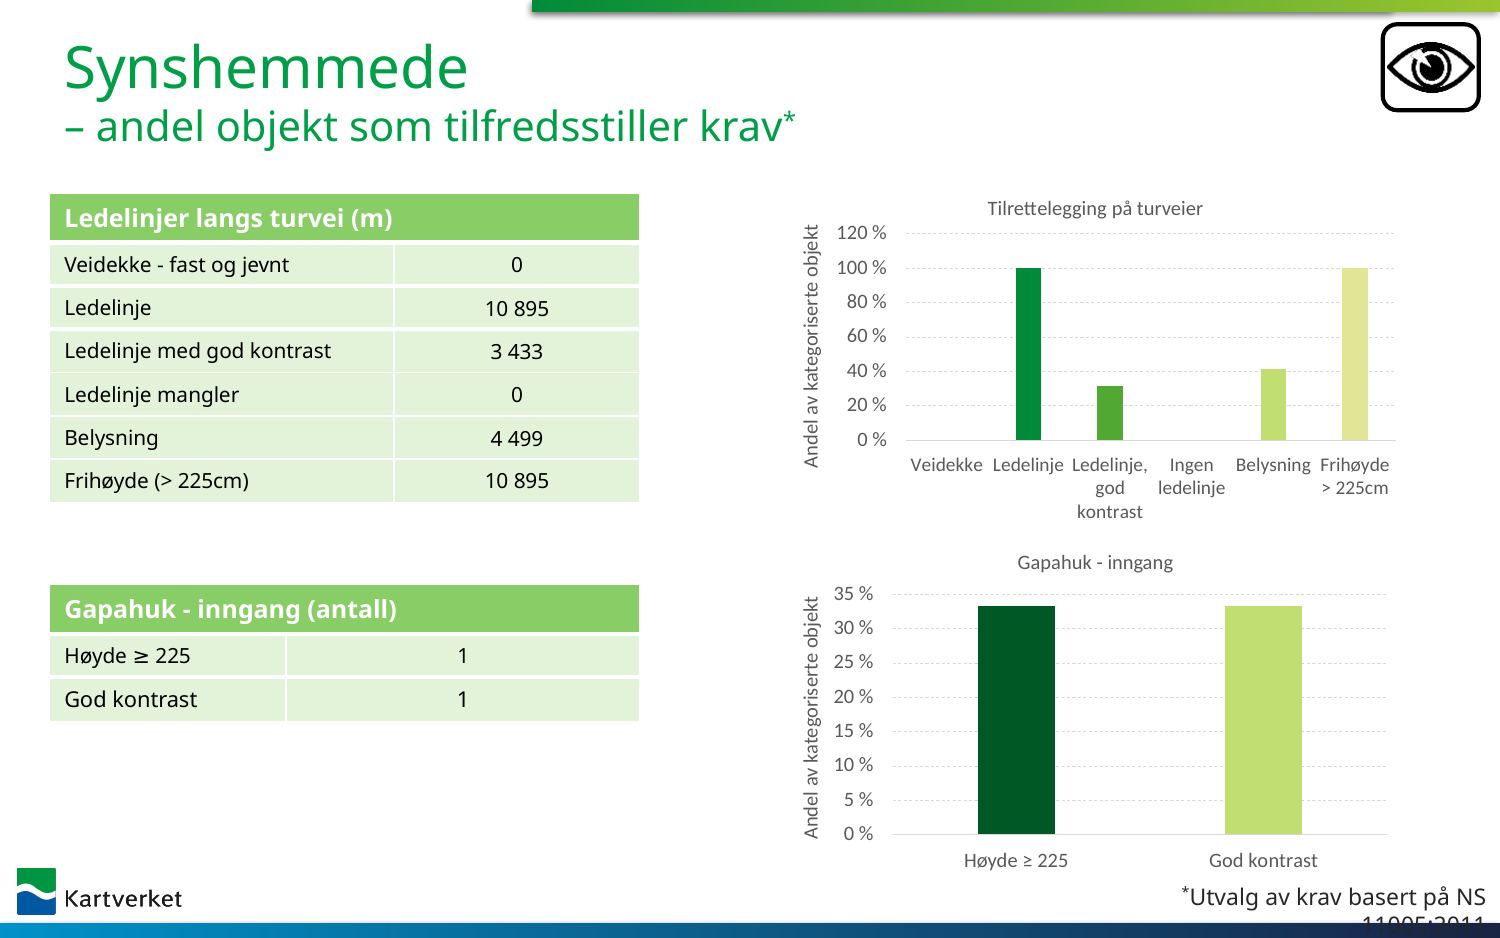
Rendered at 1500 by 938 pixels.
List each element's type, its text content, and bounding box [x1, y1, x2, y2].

table_cell Ledelinje mangler [50, 373, 393, 415]
table_cell Ledelinje med god kontrast [50, 331, 393, 372]
table_cell Høyde ≥ 225 [50, 636, 285, 675]
text_box *Utvalg av krav basert på NS 11005:2011 [1068, 873, 1500, 938]
table_cell 4 499 [395, 417, 639, 458]
table_cell Frihøyde (> 225cm) [50, 460, 393, 502]
table_cell Belysning [50, 417, 393, 458]
table_header Gapahuk - inngang (antall) [50, 585, 639, 632]
table_cell 0 [395, 373, 639, 415]
table_cell Veidekke - fast og jevnt [50, 245, 393, 284]
table_cell 0 [395, 245, 639, 284]
table_cell Ledelinje [50, 288, 393, 327]
table_cell 1 [287, 679, 639, 721]
table_header Ledelinjer langs turvei (m) [50, 194, 639, 240]
picture [791, 187, 1400, 526]
picture [791, 541, 1400, 880]
table_cell 10 895 [395, 288, 639, 327]
table_cell God kontrast [50, 679, 285, 721]
table_cell 1 [287, 636, 639, 675]
table_cell 3 433 [395, 331, 639, 372]
table_cell 10 895 [395, 460, 639, 502]
text_box Synshemmede – andel objekt som tilfredsstiller krav* [49, 24, 1431, 158]
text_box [1382, 24, 1480, 111]
